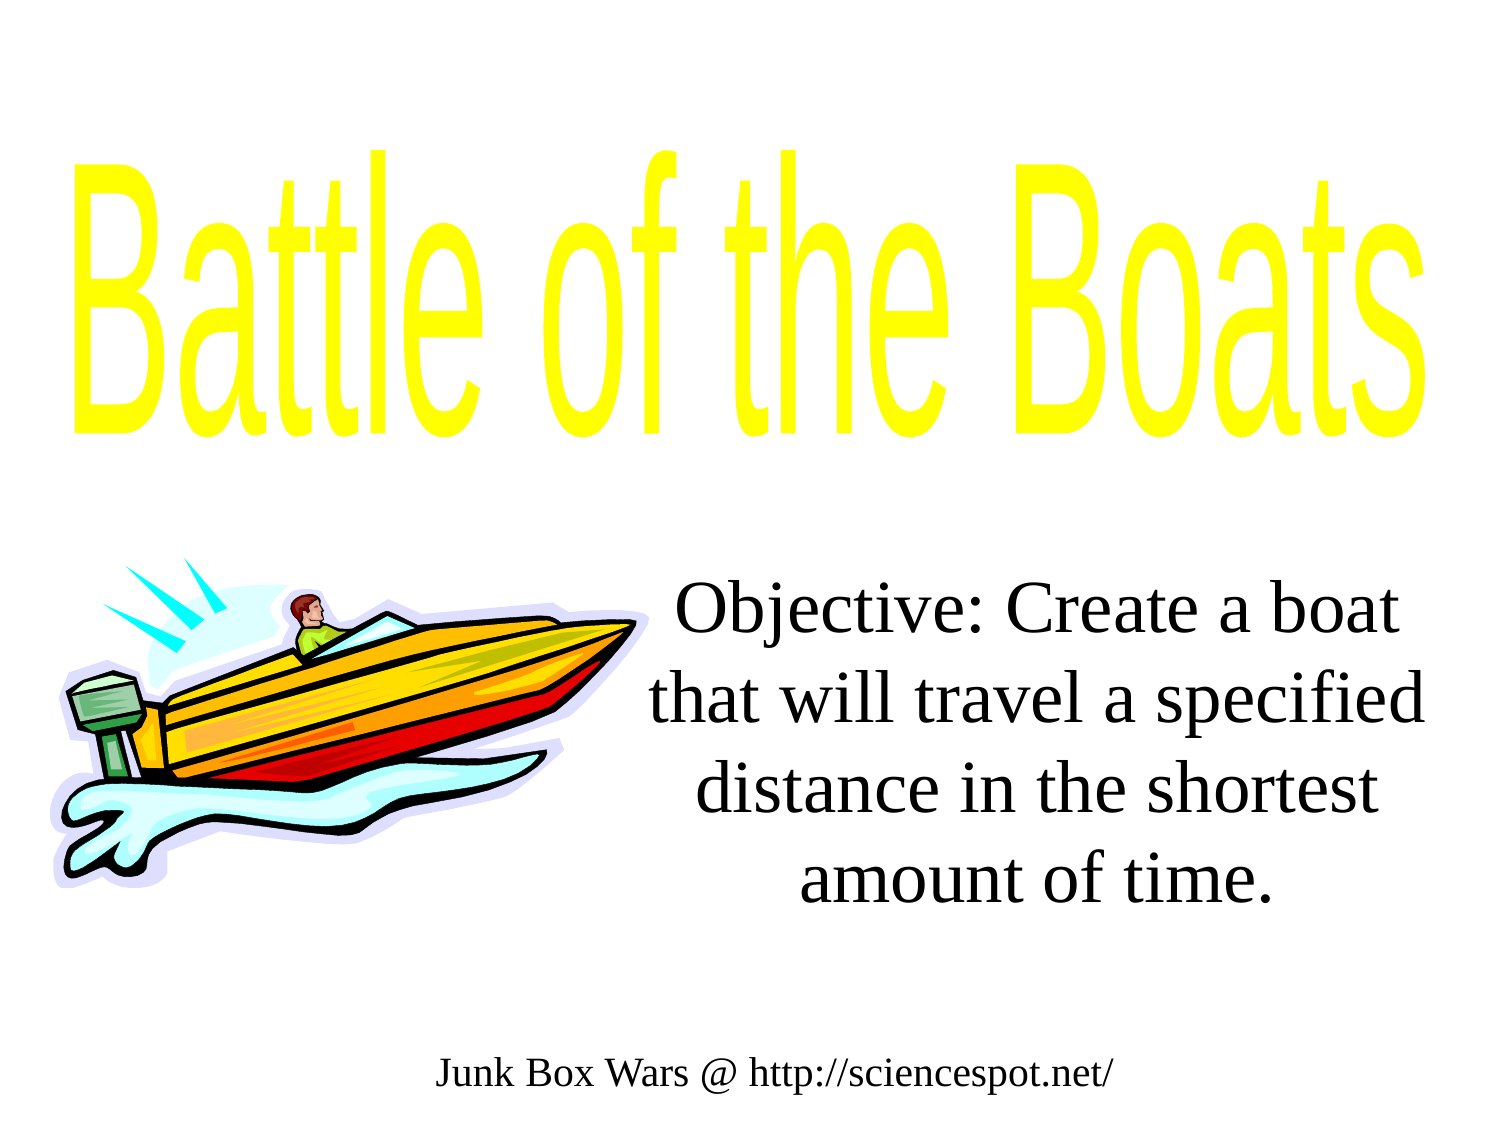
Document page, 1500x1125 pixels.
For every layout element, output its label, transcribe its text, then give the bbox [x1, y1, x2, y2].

text_box Objective: Create a boat that will travel a specified distance in the shortest amount of time. [612, 549, 1463, 925]
subtitle Junk Box Wars @ http://sciencespot.net/ [174, 1037, 1376, 1113]
picture [49, 549, 664, 888]
